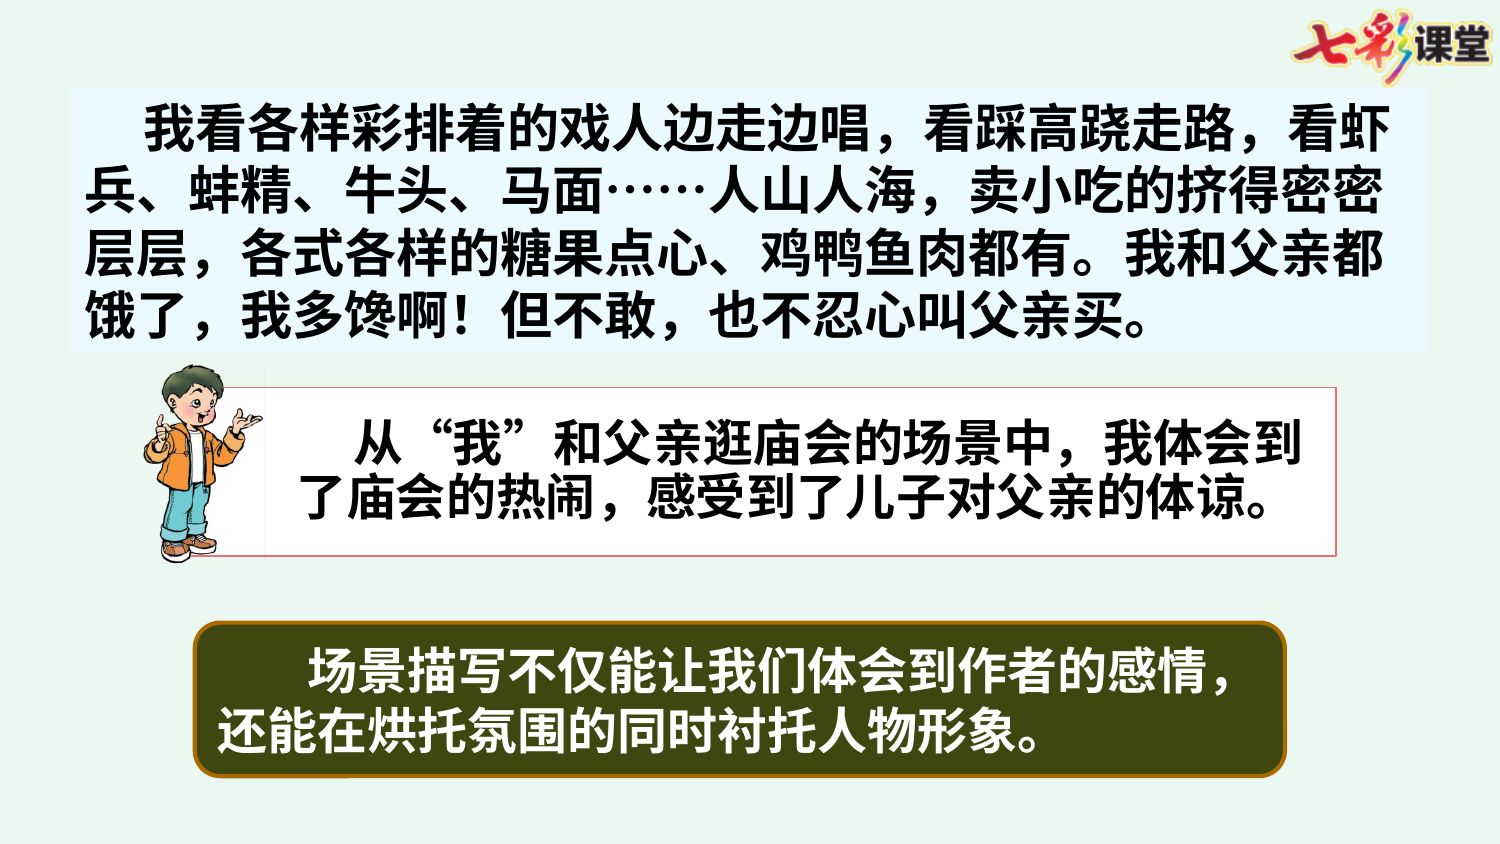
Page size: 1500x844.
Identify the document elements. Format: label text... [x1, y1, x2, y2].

text_box 我看各样彩排着的戏人边走边唱，看踩高跷走路，看虾兵、蚌精、牛头、马面……人山人海，卖小吃的挤得密密层层，各式各样的糖果点心、鸡鸭鱼肉都有。我和父亲都饿了，我多馋啊！但不敢，也不忍心叫父亲买。 [69, 87, 1430, 353]
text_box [140, 362, 1337, 564]
picture [1289, 8, 1495, 89]
text_box 场景描写不仅能让我们体会到作者的感情，还能在烘托氛围的同时衬托人物形象。 [192, 620, 1288, 779]
